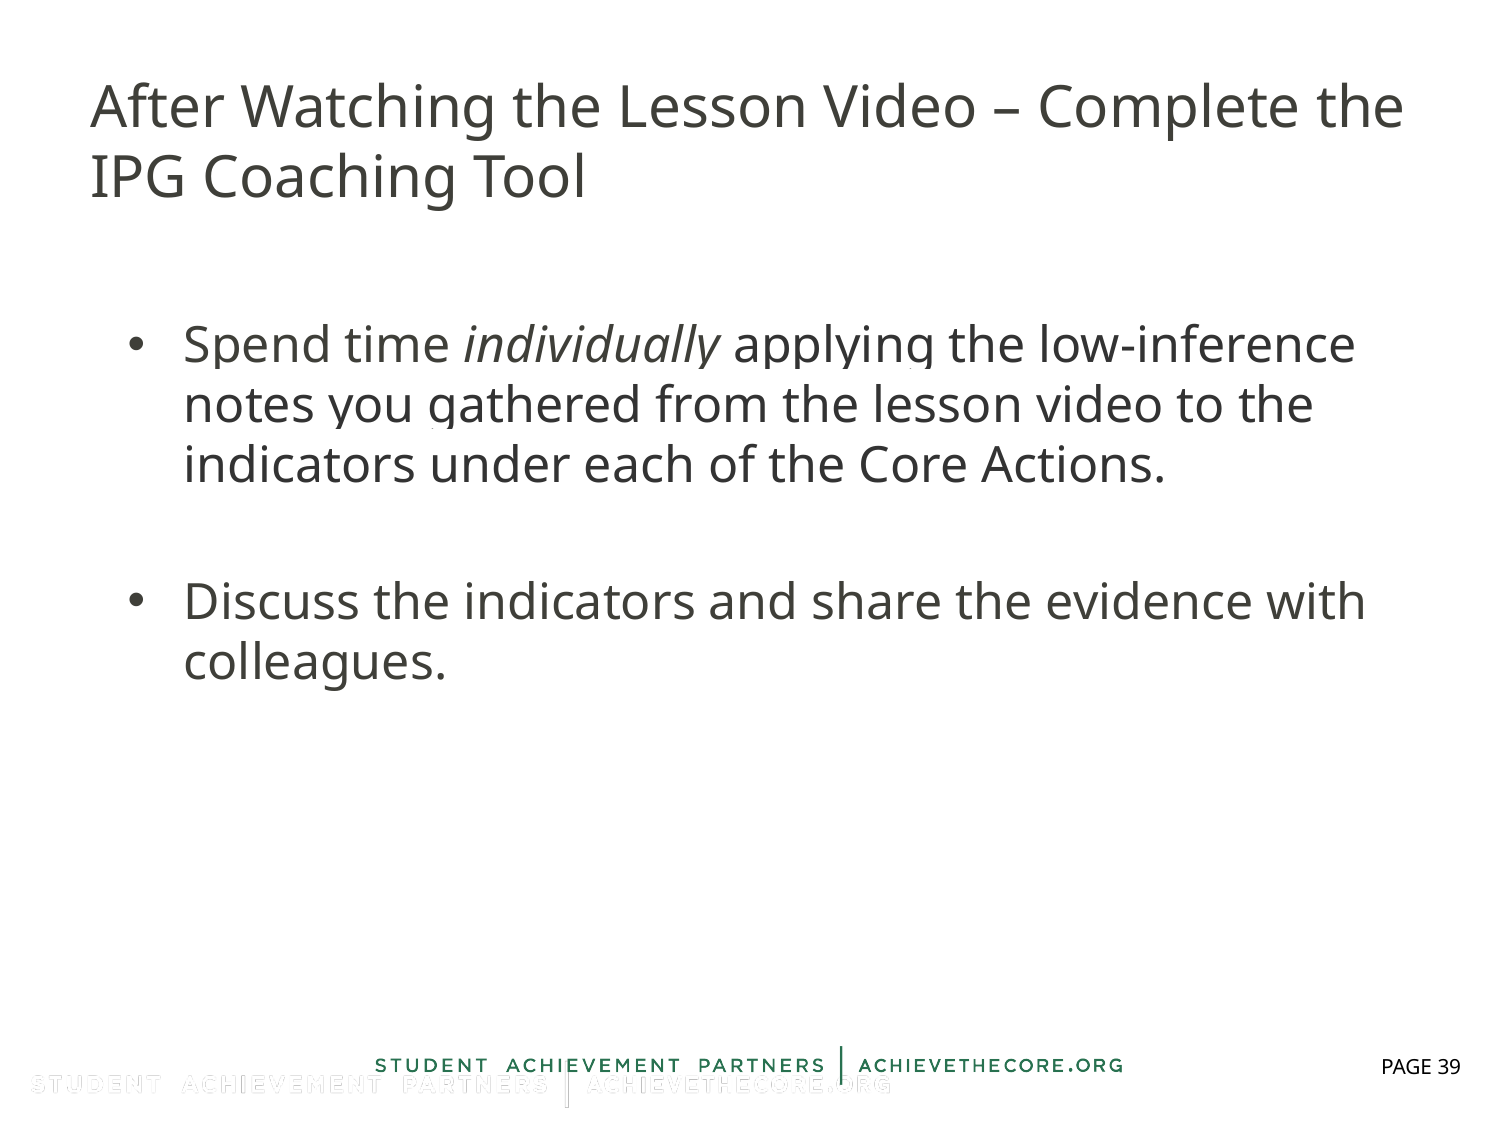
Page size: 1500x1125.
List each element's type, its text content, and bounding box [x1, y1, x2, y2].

title After Watching the Lesson Video – Complete the IPG Coaching Tool [75, 45, 1425, 234]
list Spend time individually applying the low-inference notes you gathered from the lesson video to the indicators under each of the Core Actions. Discuss the indicators and share the evidence with colleagues. [75, 305, 1425, 820]
picture [375, 1046, 1122, 1085]
